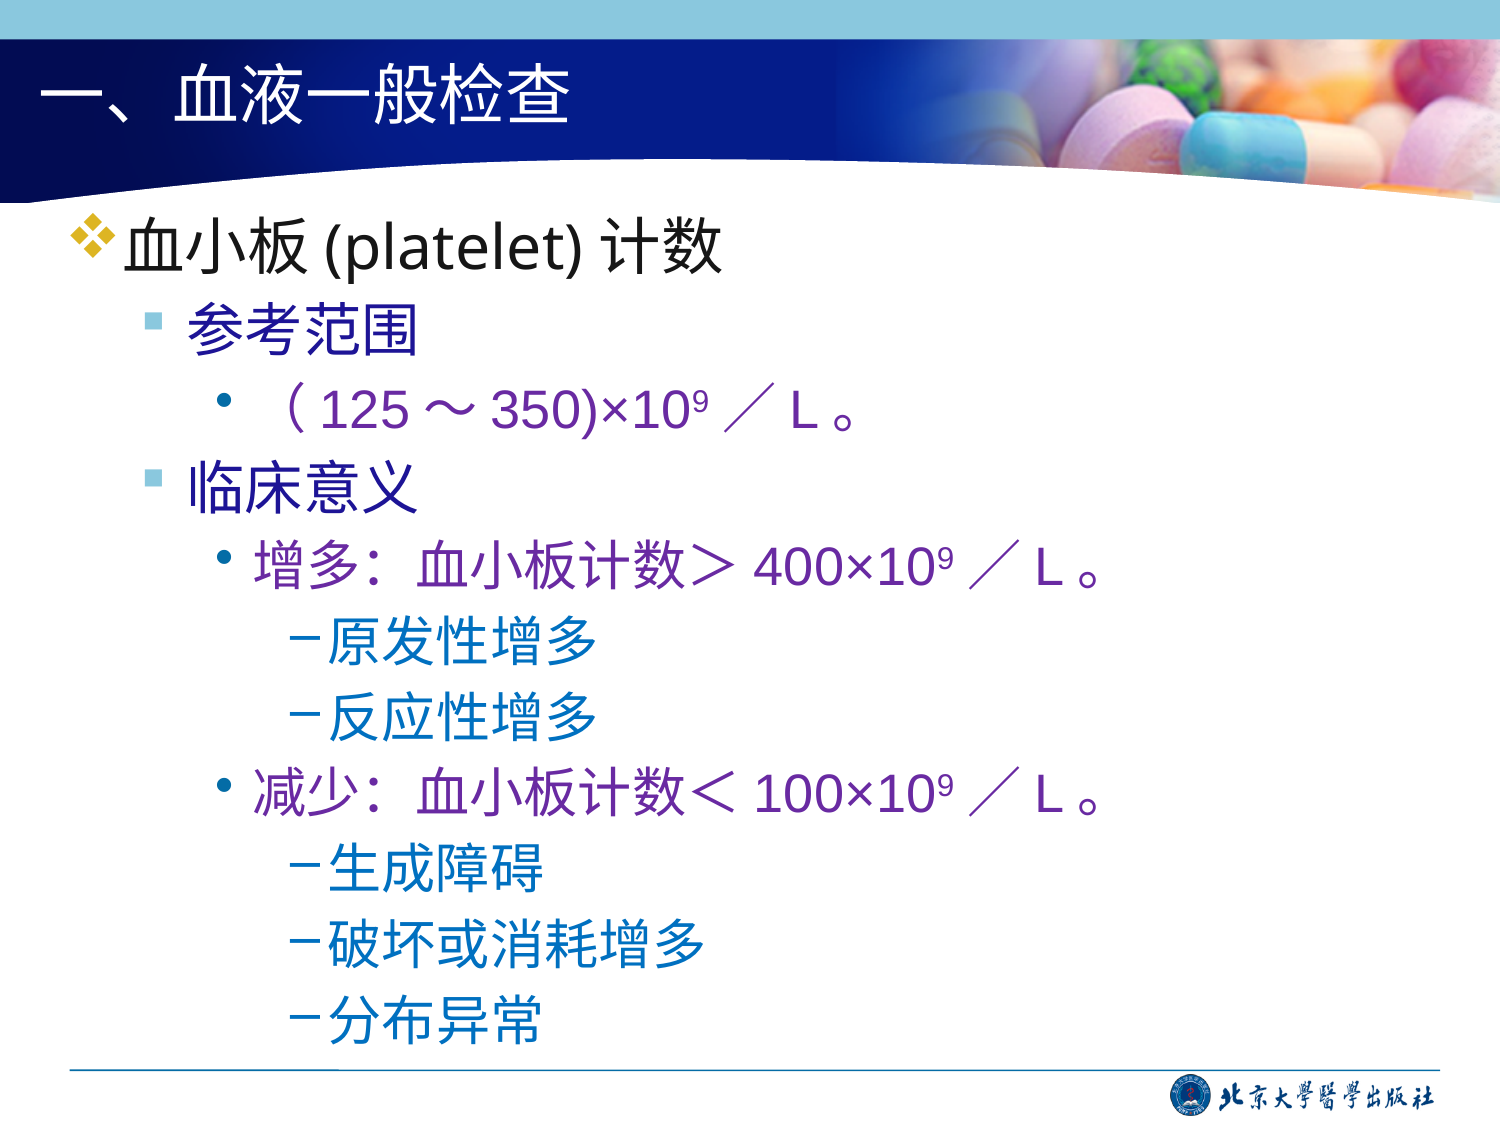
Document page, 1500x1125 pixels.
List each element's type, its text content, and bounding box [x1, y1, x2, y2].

picture [0, 40, 1500, 203]
list 血小板(platelet)计数 参考范围 （125～350)×109／L。 临床意义 增多：血小板计数＞400×109／L。 原发性增多 反应性增多 减少：血小板计数＜100×109／L。 生成障碍 破坏或消耗增多 分布异常 [49, 198, 1463, 1026]
picture [1170, 1074, 1436, 1118]
title 一、血液一般检查 [23, 46, 1349, 140]
